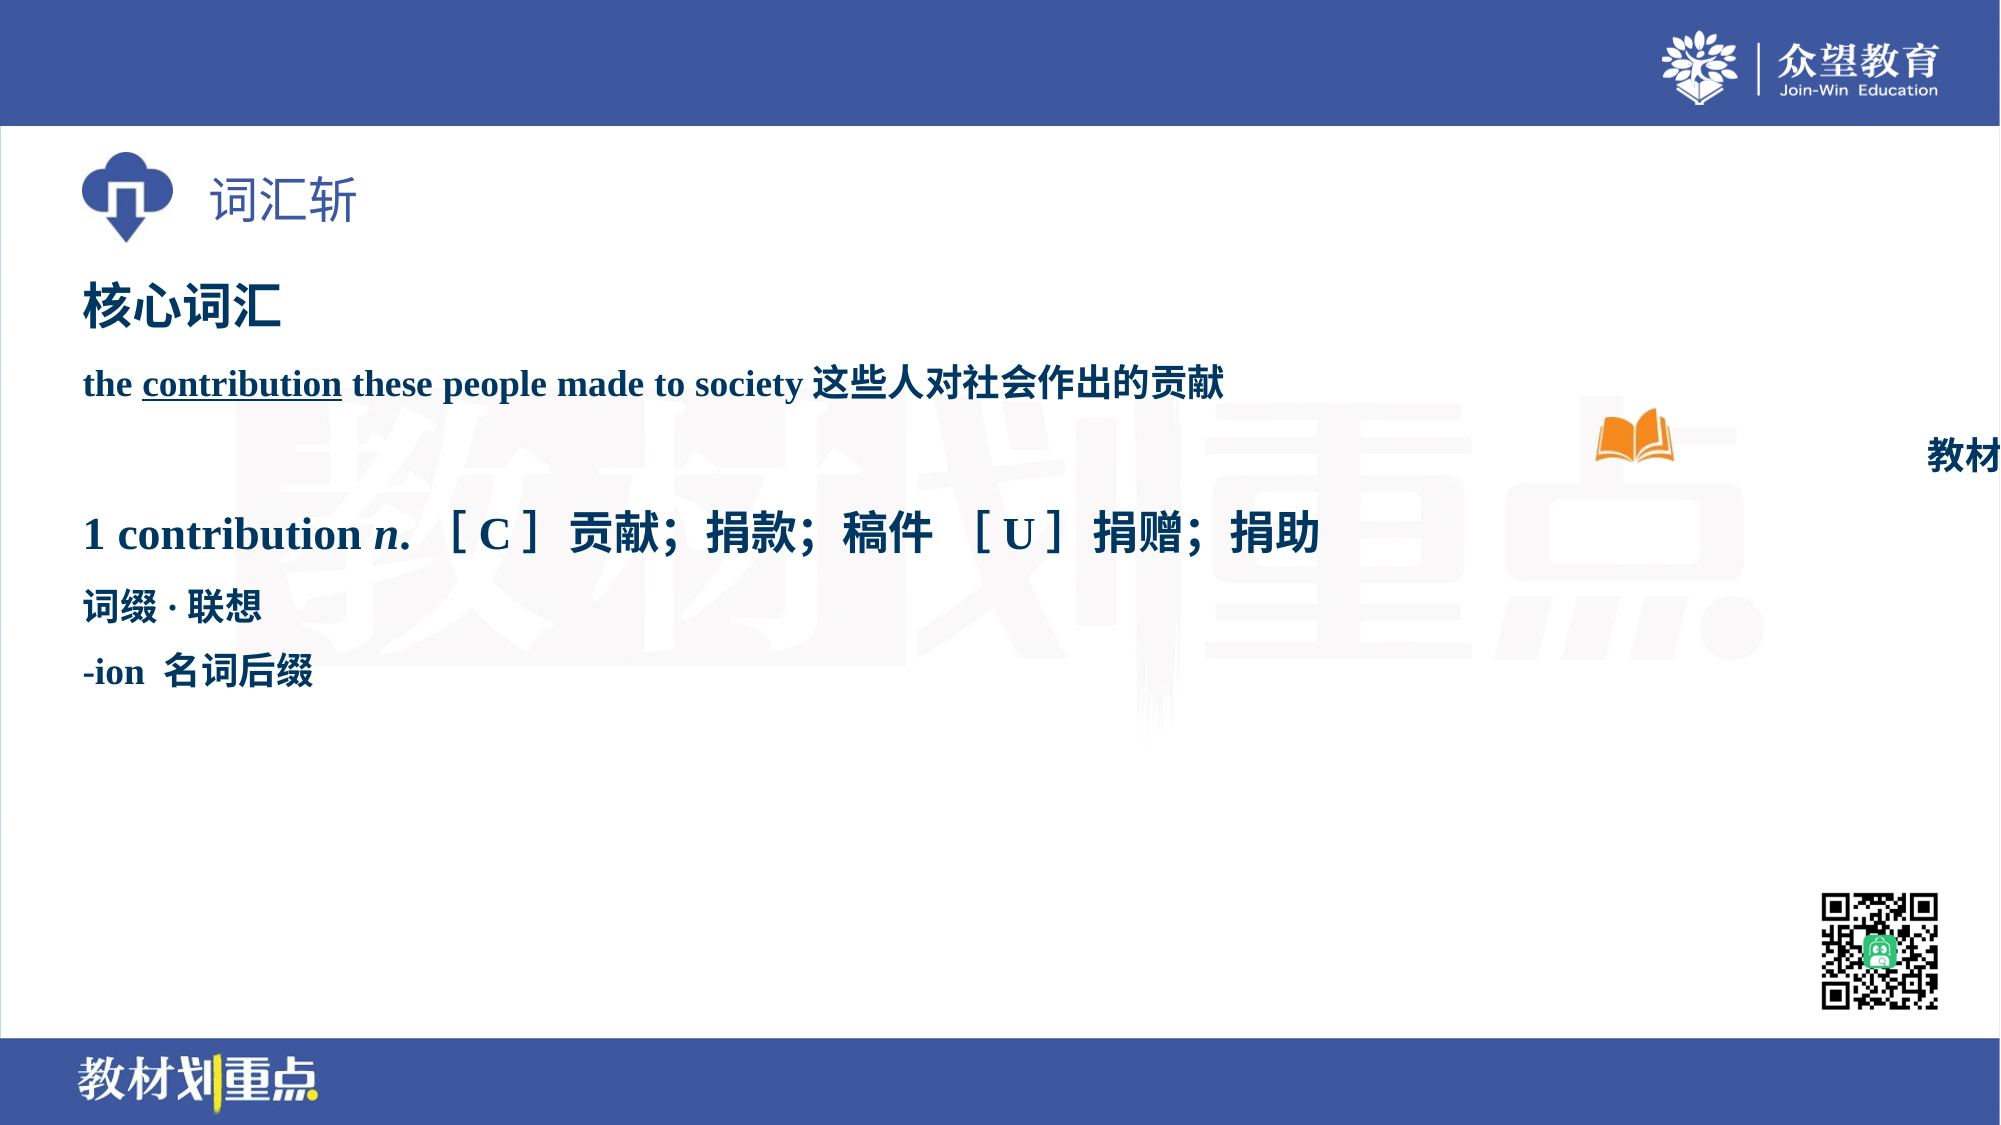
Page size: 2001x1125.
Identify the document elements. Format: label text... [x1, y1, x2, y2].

text_box 词缀·联想 -ion 名词后缀 [82, 558, 1817, 686]
picture [0, 0, 2000, 1125]
text_box the contribution these people made to society这些人对社会作出的贡献 教材P17 [82, 335, 1817, 469]
text_box 1 contribution n.［C］贡献；捐款；稿件 ［U］捐赠；捐助 [82, 477, 1817, 558]
text_box 核心词汇 [82, 247, 1817, 335]
